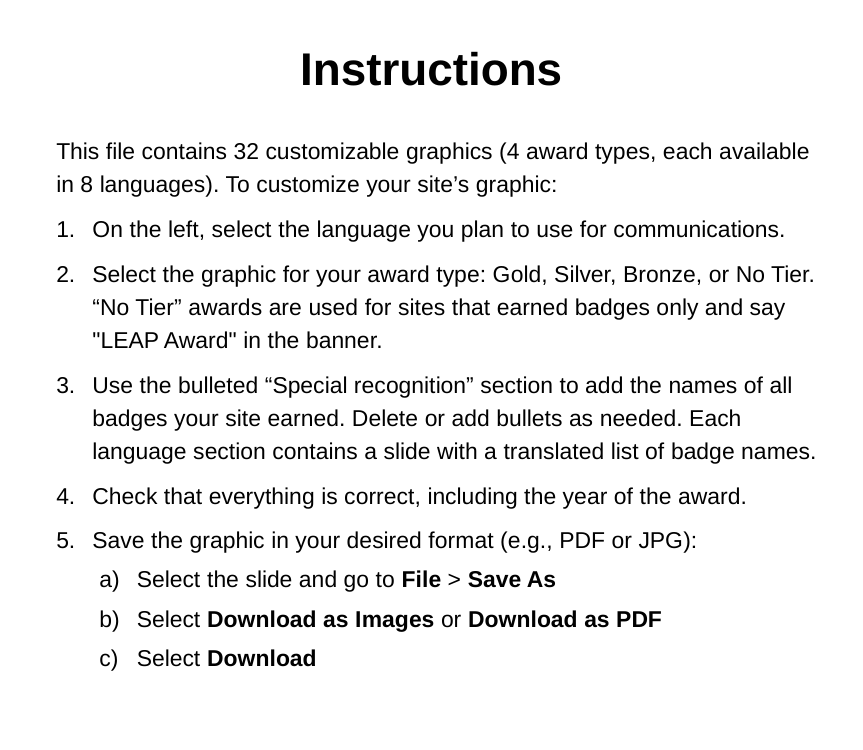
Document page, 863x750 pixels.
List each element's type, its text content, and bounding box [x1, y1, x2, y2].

title Instructions [59, 31, 804, 110]
list This file contains 32 customizable graphics (4 award types, each available in 8 languages). To customize your site’s graphic: On the left, select the language you plan to use for communications. Select the graphic for your award type: Gold, Silver, Bronze, or No Tier. “No Tier” awards are used for sites that earned badges only and say "LEAP Award" in the banner. Use the bulleted “Special recognition” section to add the names of all badges your site earned. Delete or add bullets as needed. Each language section contains a slide with a translated list of badge names. Check that everything is correct, including the year of the award. Save the graphic in your desired format (e.g., PDF or JPG): Select the slide and go to File > Save As Select Download as Images or Download as PDF Select Download [41, 123, 842, 719]
